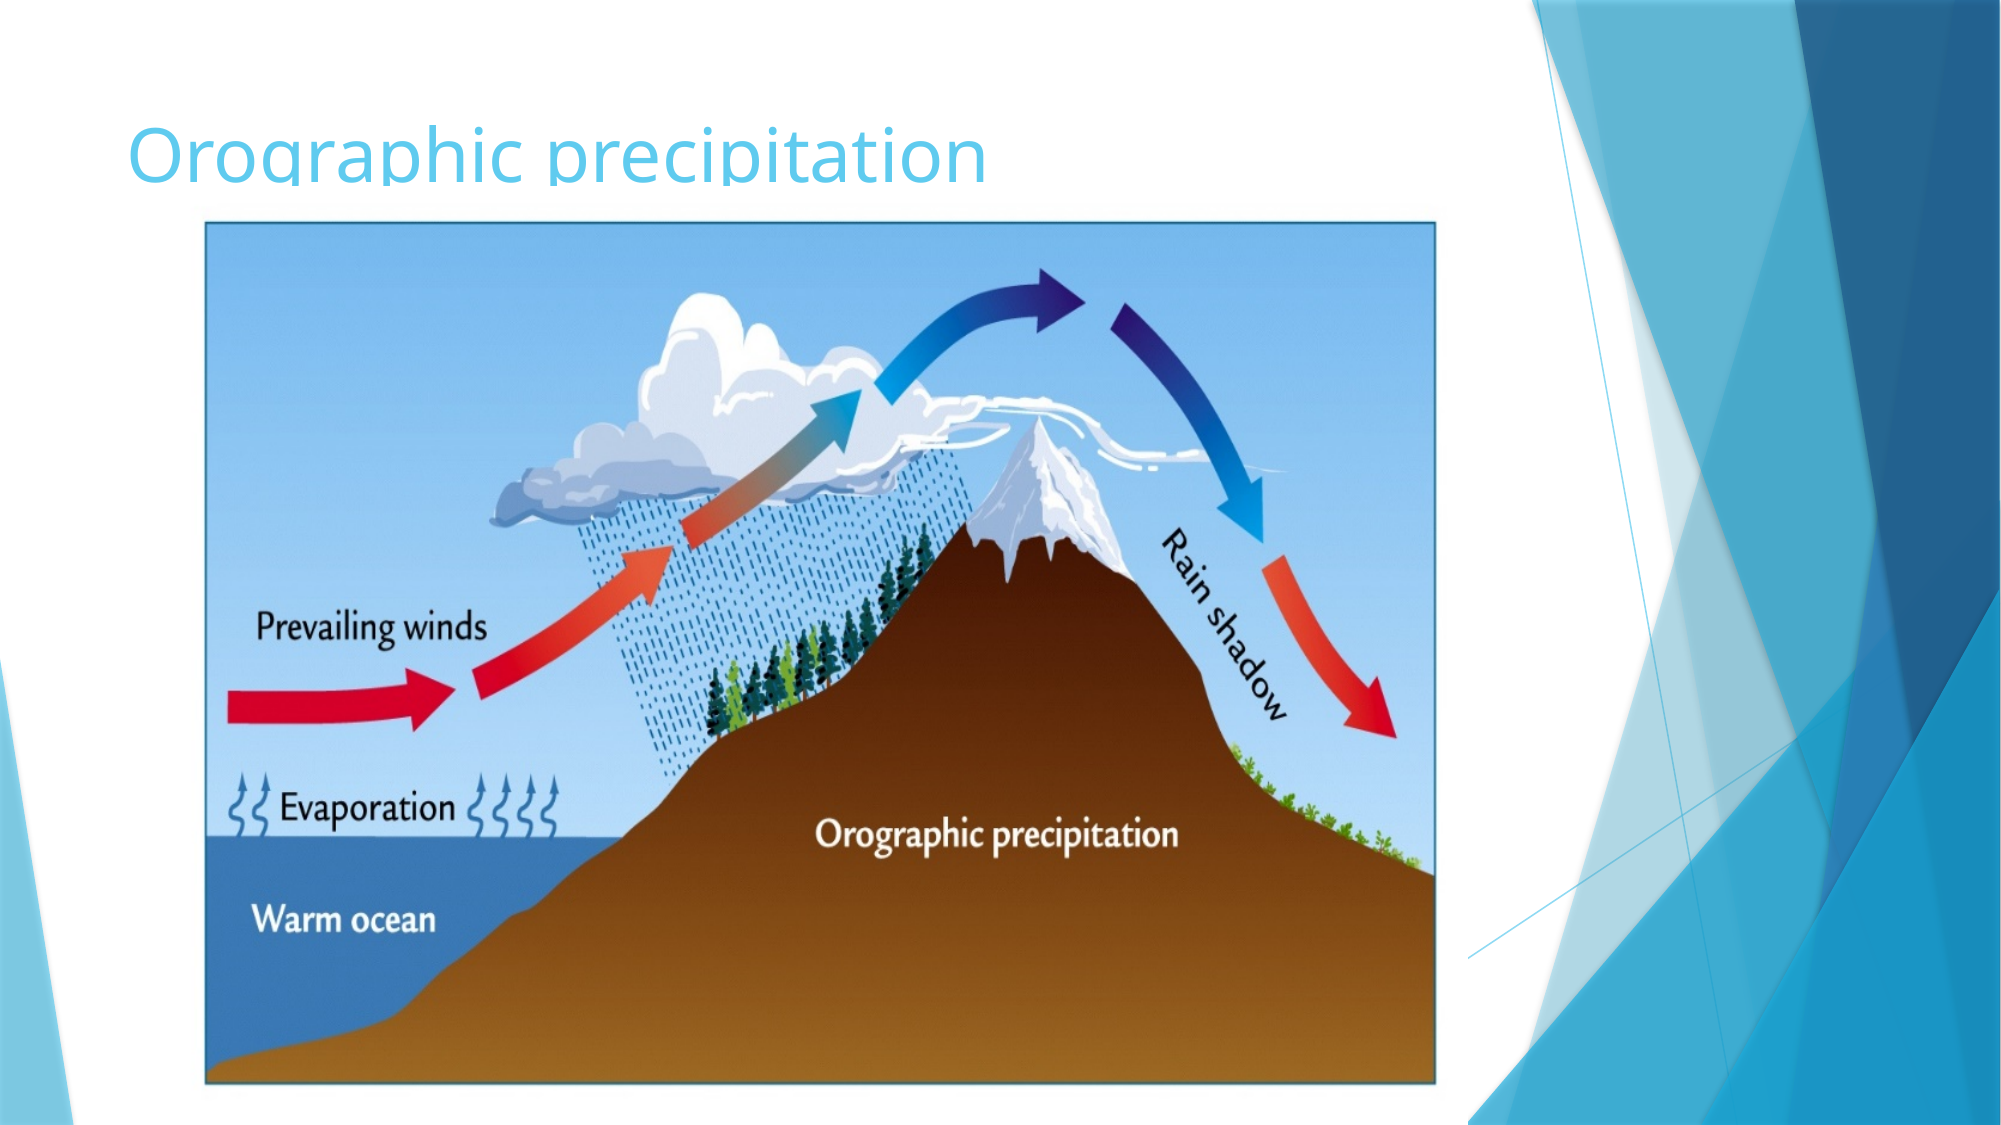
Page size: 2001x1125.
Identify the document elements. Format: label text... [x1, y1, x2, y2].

picture [172, 186, 1469, 1125]
title Orographic precipitation [111, 99, 1522, 317]
